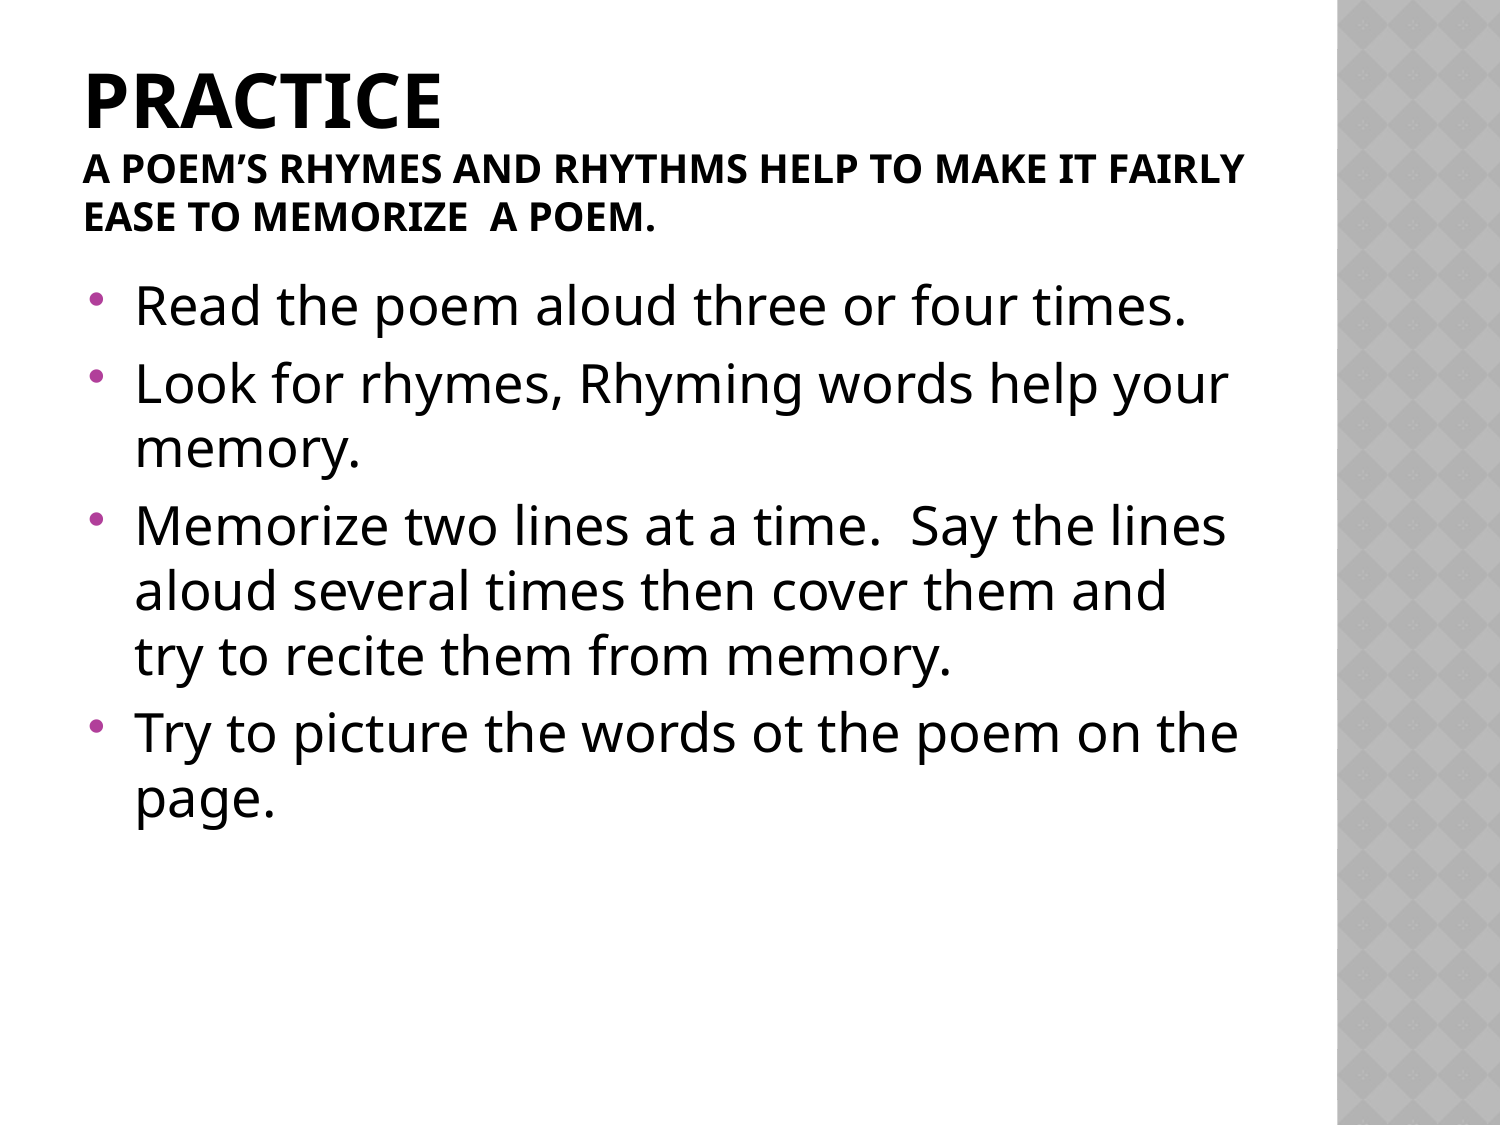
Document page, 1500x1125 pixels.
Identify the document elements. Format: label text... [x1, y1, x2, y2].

list Read the poem aloud three or four times. Look for rhymes, Rhyming words help your memory. Memorize two lines at a time. Say the lines aloud several times then cover them and try to recite them from memory. Try to picture the words ot the poem on the page. [75, 264, 1263, 1059]
title Practice A poem’s rhymes and rhythms help to make it fairly ease to memorize a poem. [75, 52, 1263, 240]
